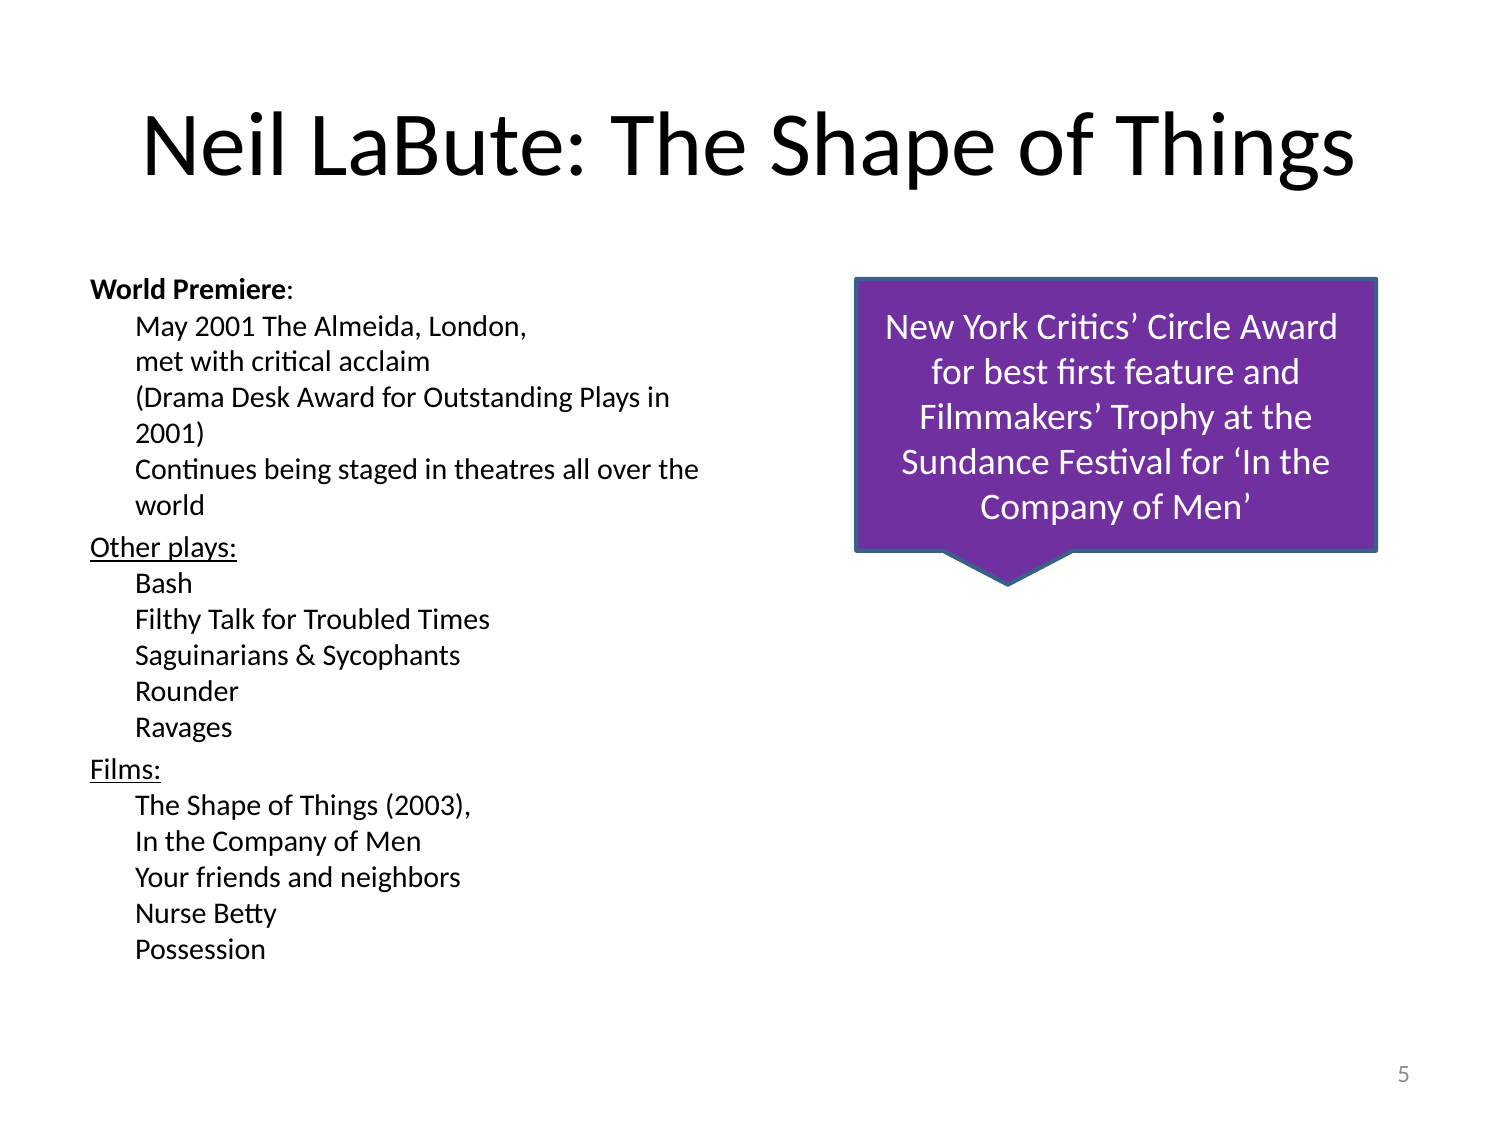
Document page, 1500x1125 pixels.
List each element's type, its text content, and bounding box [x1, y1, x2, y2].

slide_number 5 [1074, 1042, 1425, 1103]
title Neil LaBute: The Shape of Things [75, 45, 1425, 233]
list [762, 262, 1425, 1005]
list World Premiere: May 2001 The Almeida, London, met with critical acclaim (Drama Desk Award for Outstanding Plays in 2001) Continues being staged in theatres all over the world Other plays: Bash Filthy Talk for Troubled Times Saguinarians & Sycophants Rounder Ravages Films: The Shape of Things (2003), In the Company of Men Your friends and neighbors Nurse Betty Possession [75, 262, 738, 1005]
text_box New York Critics’ Circle Award for best first feature and Filmmakers’ Trophy at the Sundance Festival for ‘In the Company of Men’ [854, 276, 1379, 587]
